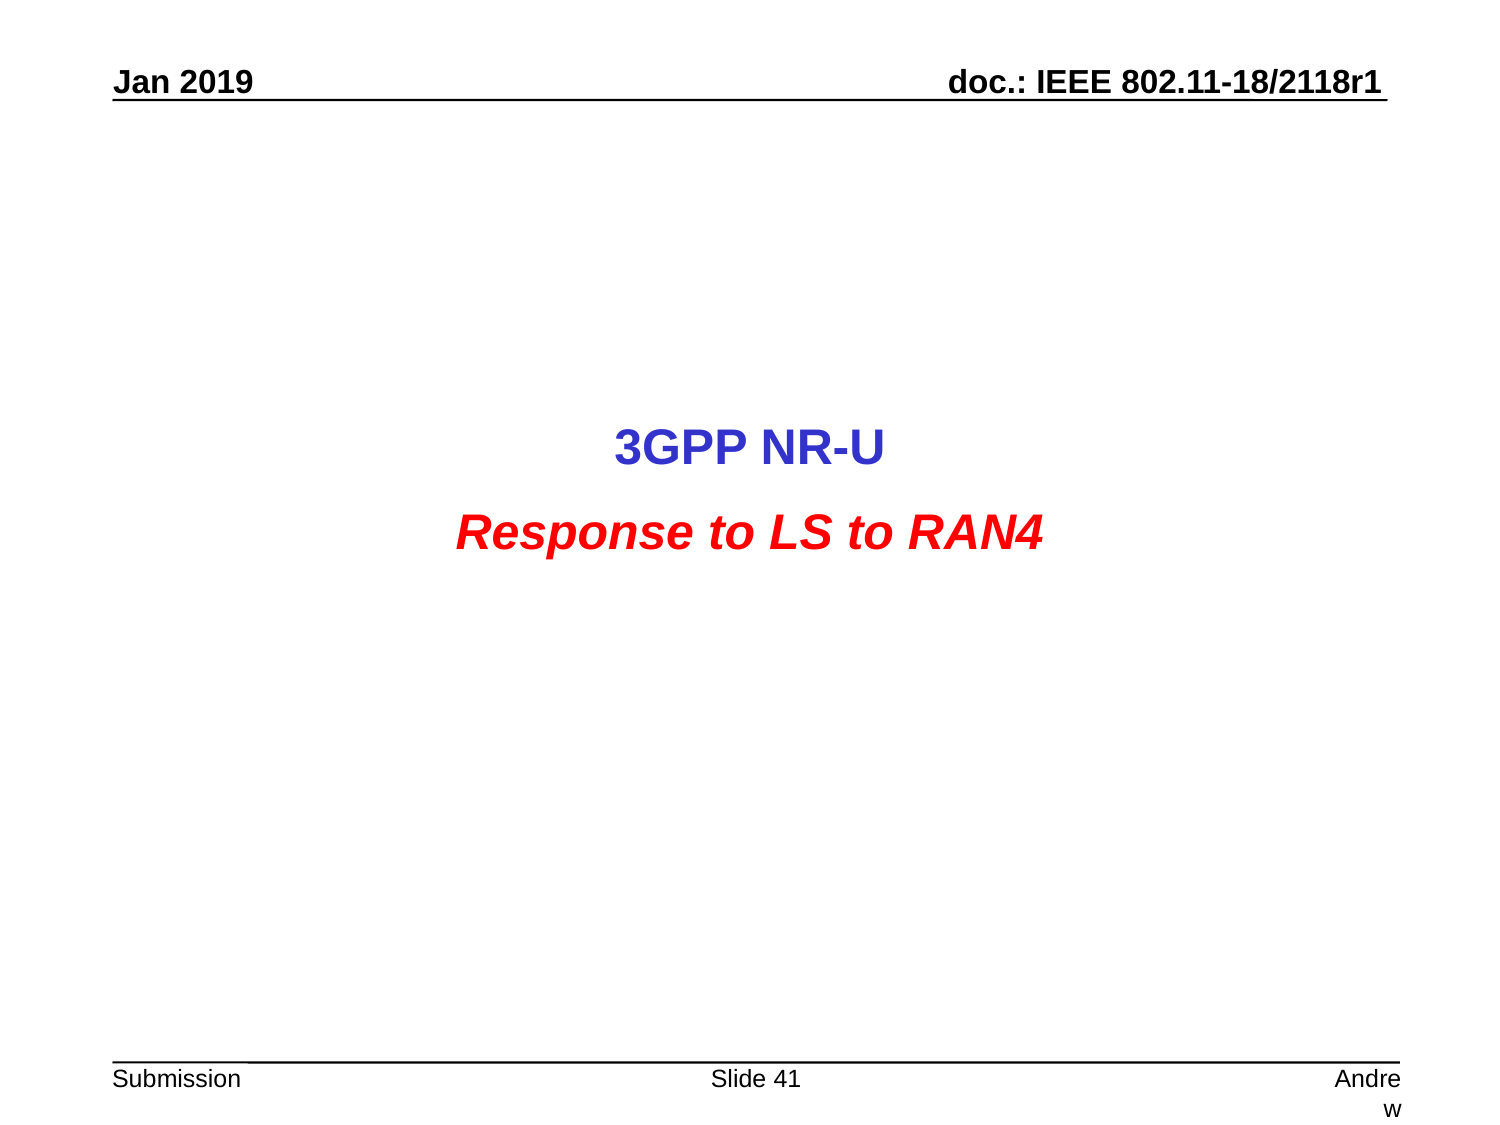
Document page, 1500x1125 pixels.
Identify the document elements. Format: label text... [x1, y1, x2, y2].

list 3GPP NR-U Response to LS to RAN4 [112, 324, 1388, 650]
footer Andrew Myles, Cisco [1320, 1061, 1402, 1093]
slide_number Slide 41 [709, 1061, 803, 1093]
